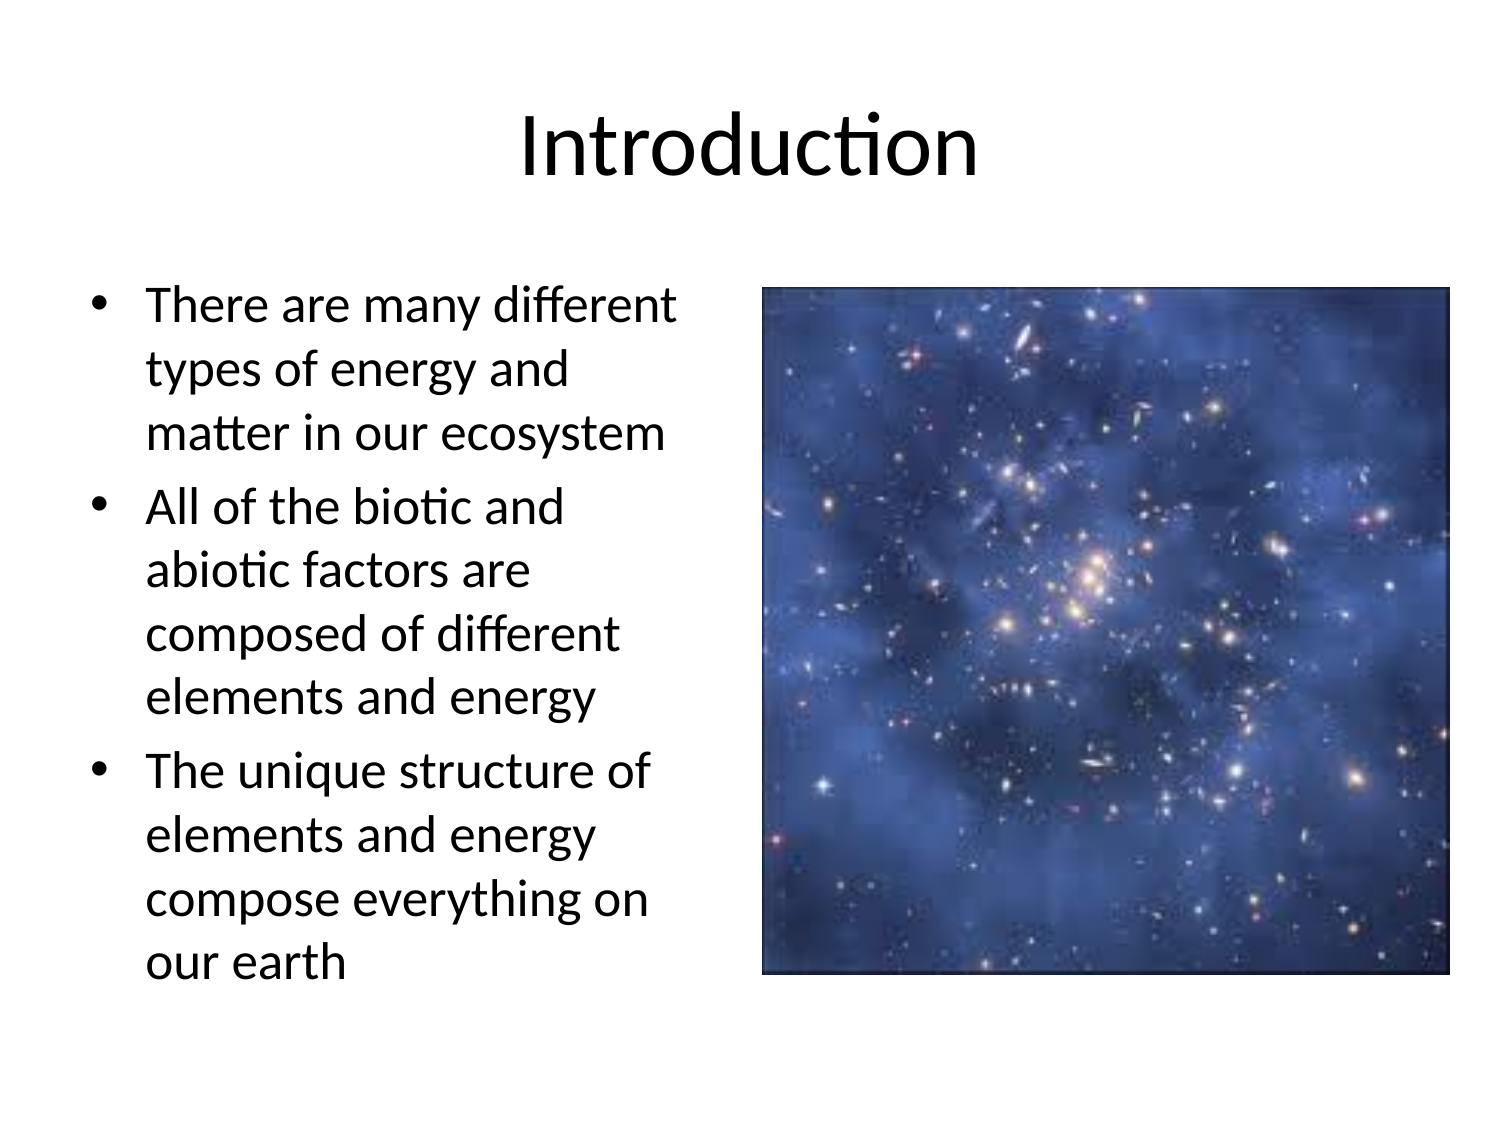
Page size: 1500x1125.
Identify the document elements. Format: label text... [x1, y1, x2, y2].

title Introduction [75, 45, 1425, 233]
picture [762, 287, 1451, 976]
list There are many different types of energy and matter in our ecosystem All of the biotic and abiotic factors are composed of different elements and energy The unique structure of elements and energy compose everything on our earth [75, 262, 738, 1005]
